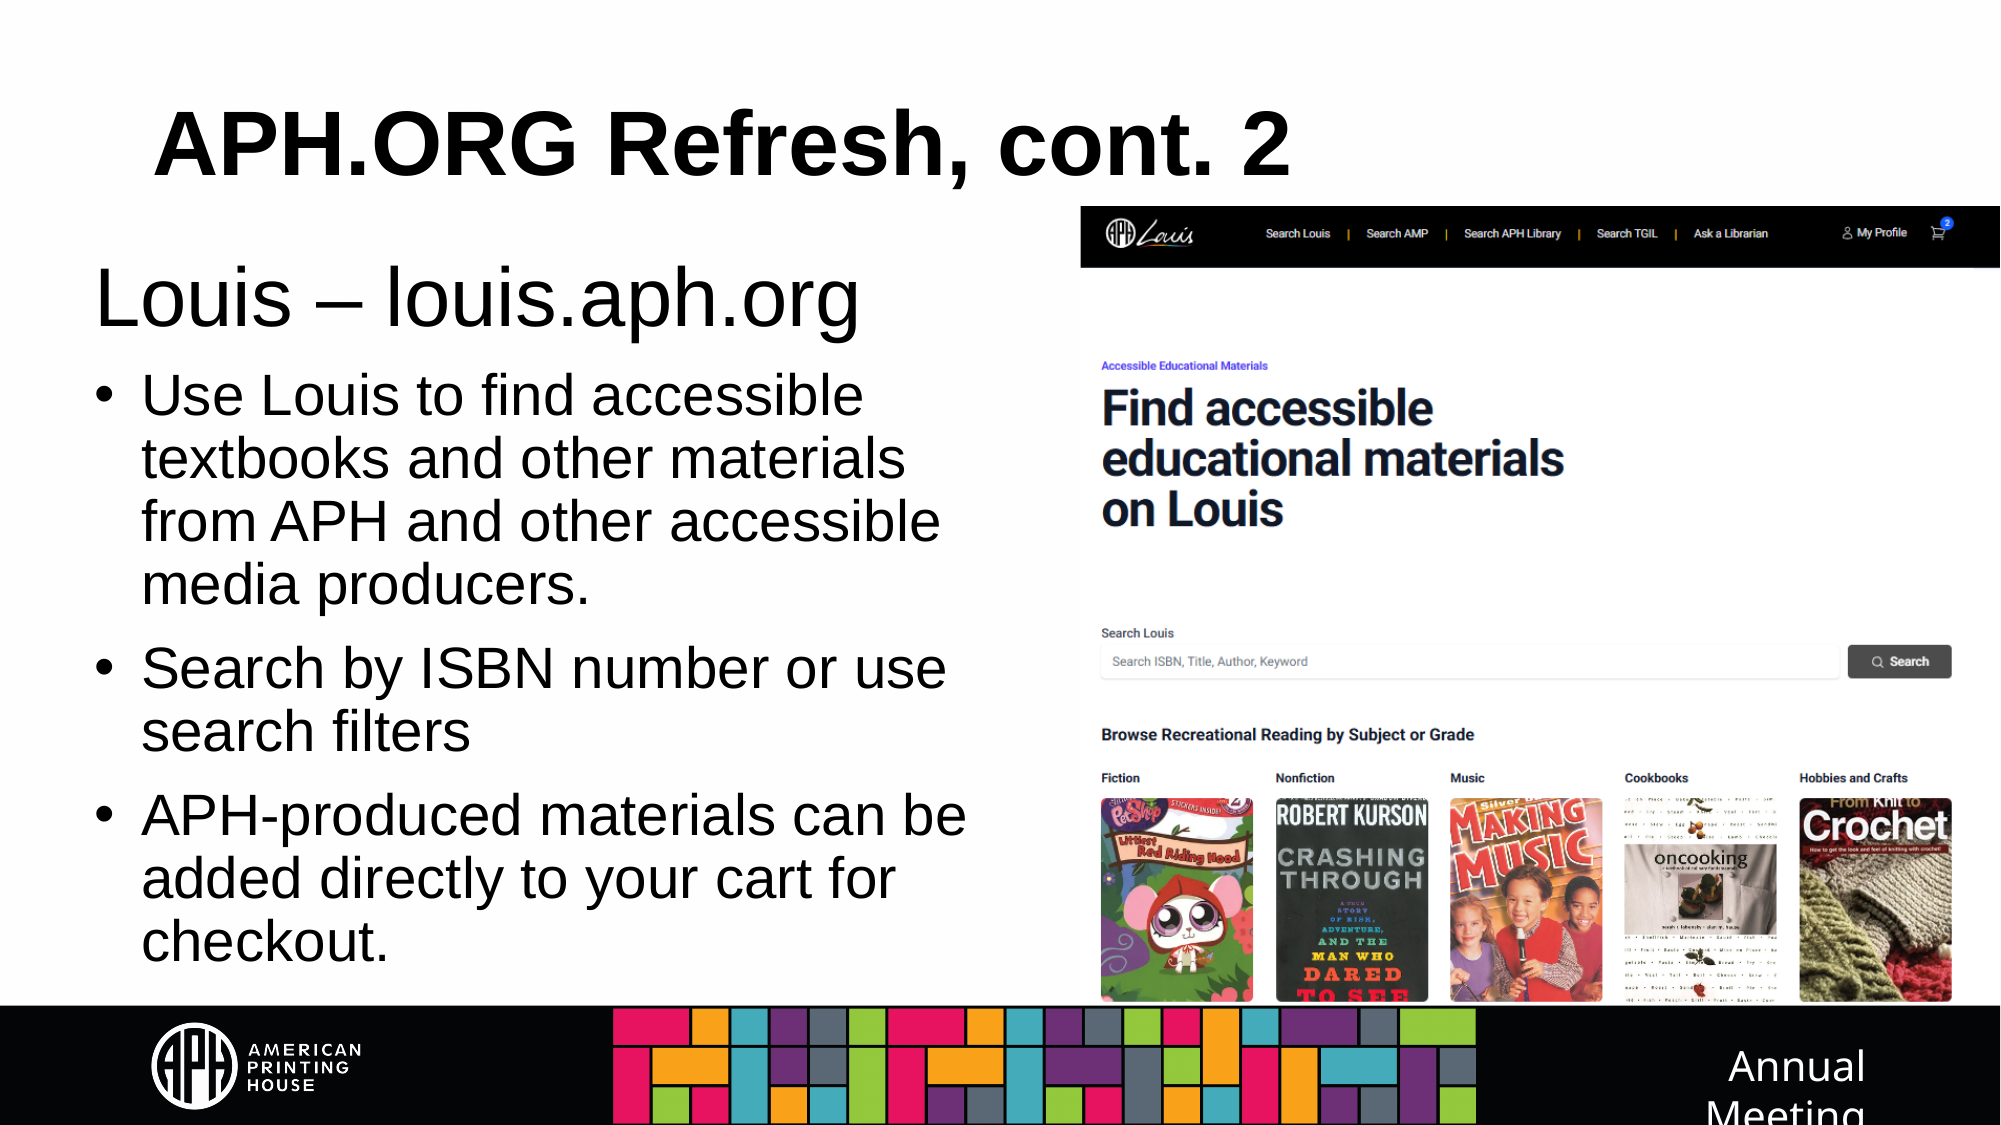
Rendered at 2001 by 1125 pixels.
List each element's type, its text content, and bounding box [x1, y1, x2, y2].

picture [1846, 1111, 1858, 1125]
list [1080, 206, 2000, 1005]
picture [1821, 1111, 1833, 1125]
list Louis – louis.aph.org Use Louis to find accessible textbooks and other materials from APH and other accessible media producers.​ Search by ISBN number or use search filters​ APH-produced materials can be added directly to your cart for checkout.​ [79, 247, 1016, 966]
title APH.ORG Refresh, cont. 2 [137, 59, 1863, 232]
picture [1748, 1111, 1760, 1118]
picture [1711, 1105, 1719, 1125]
picture [1771, 1111, 1783, 1118]
picture [1727, 1107, 1734, 1125]
picture [0, 0, 2001, 1125]
